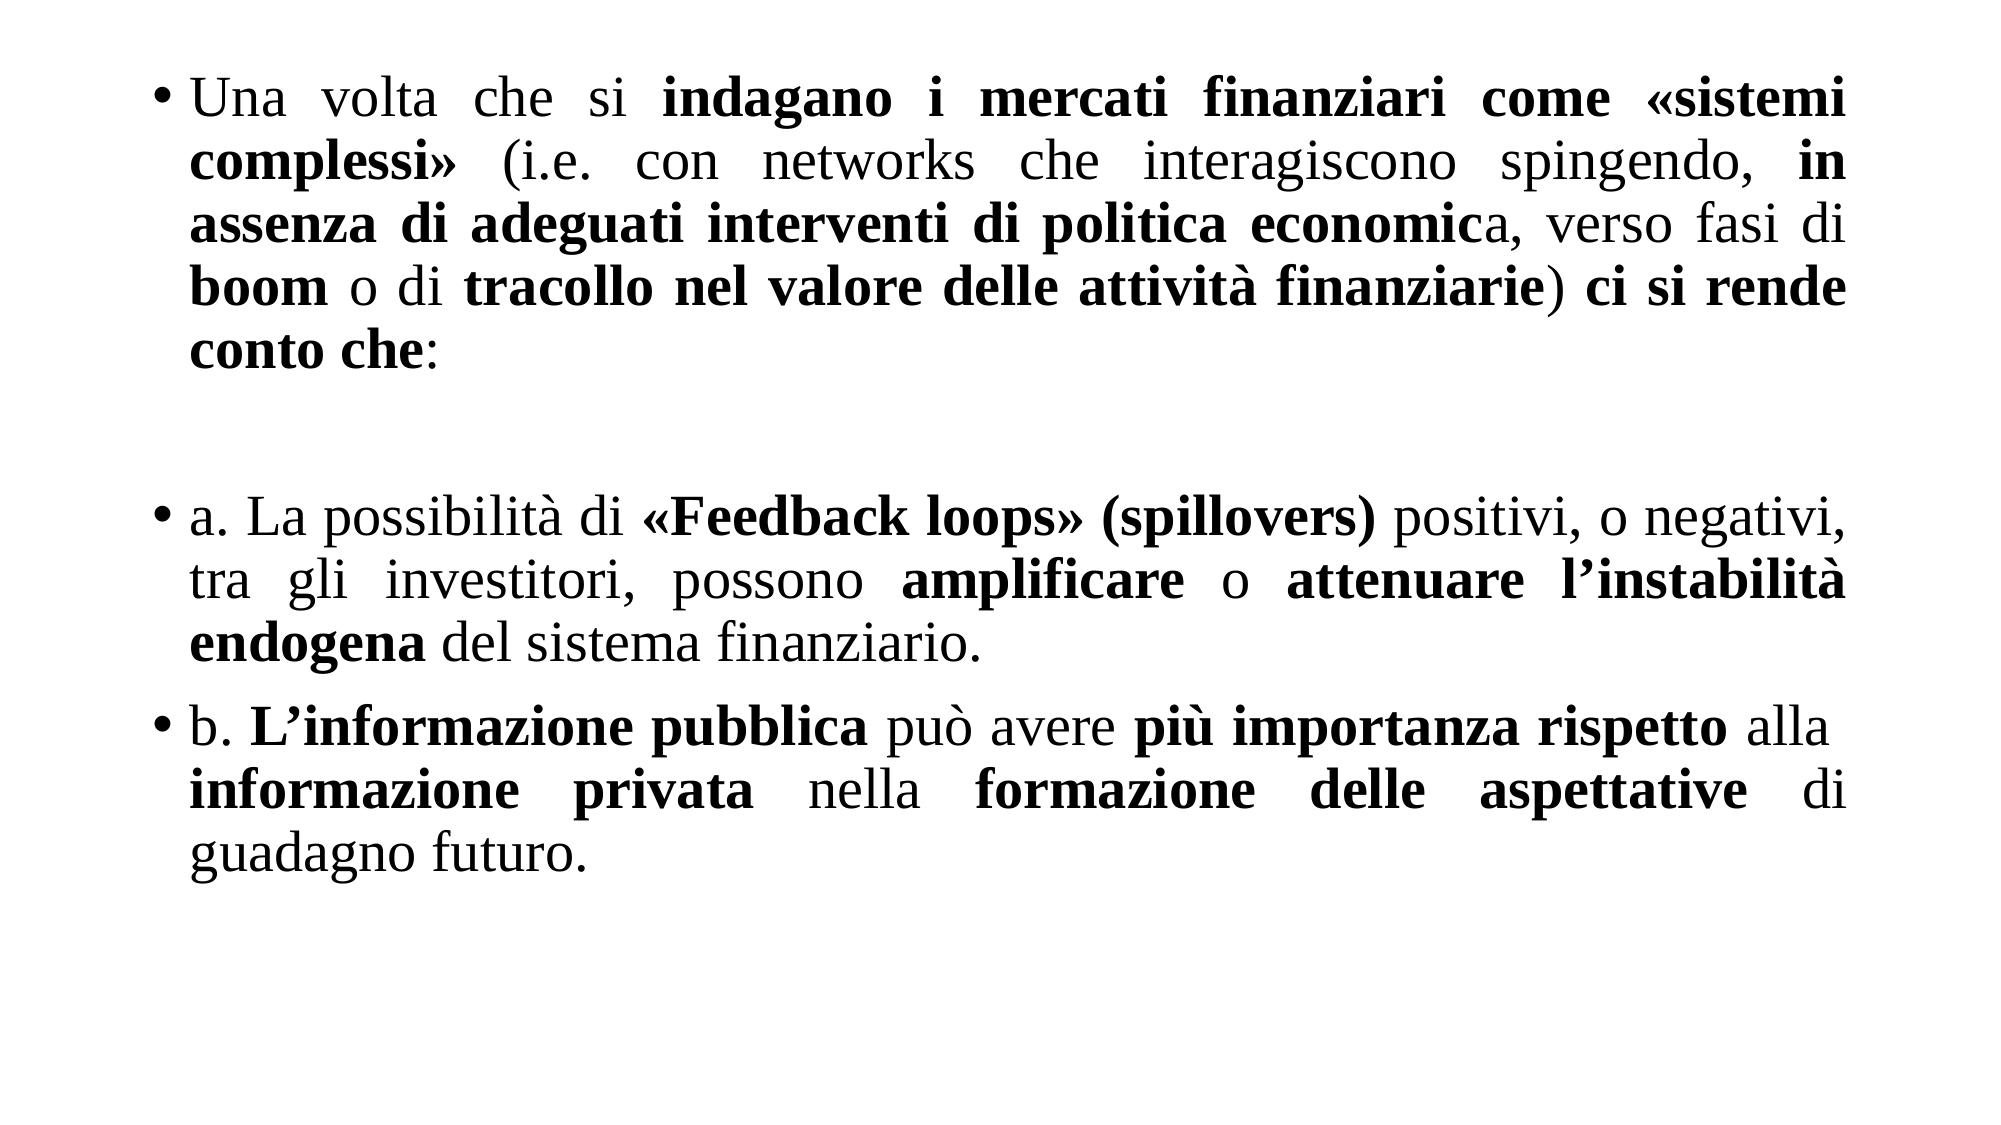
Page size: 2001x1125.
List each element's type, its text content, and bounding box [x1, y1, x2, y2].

list Una volta che si indagano i mercati finanziari come «sistemi complessi» (i.e. con networks che interagiscono spingendo, in assenza di adeguati interventi di politica economica, verso fasi di boom o di tracollo nel valore delle attività finanziarie) ci si rende conto che: a. La possibilità di «Feedback loops» (spillovers) positivi, o negativi, tra gli investitori, possono amplificare o attenuare l’instabilità endogena del sistema finanziario. b. L’informazione pubblica può avere più importanza rispetto alla informazione privata nella formazione delle aspettative di guadagno futuro. [137, 58, 1863, 1014]
